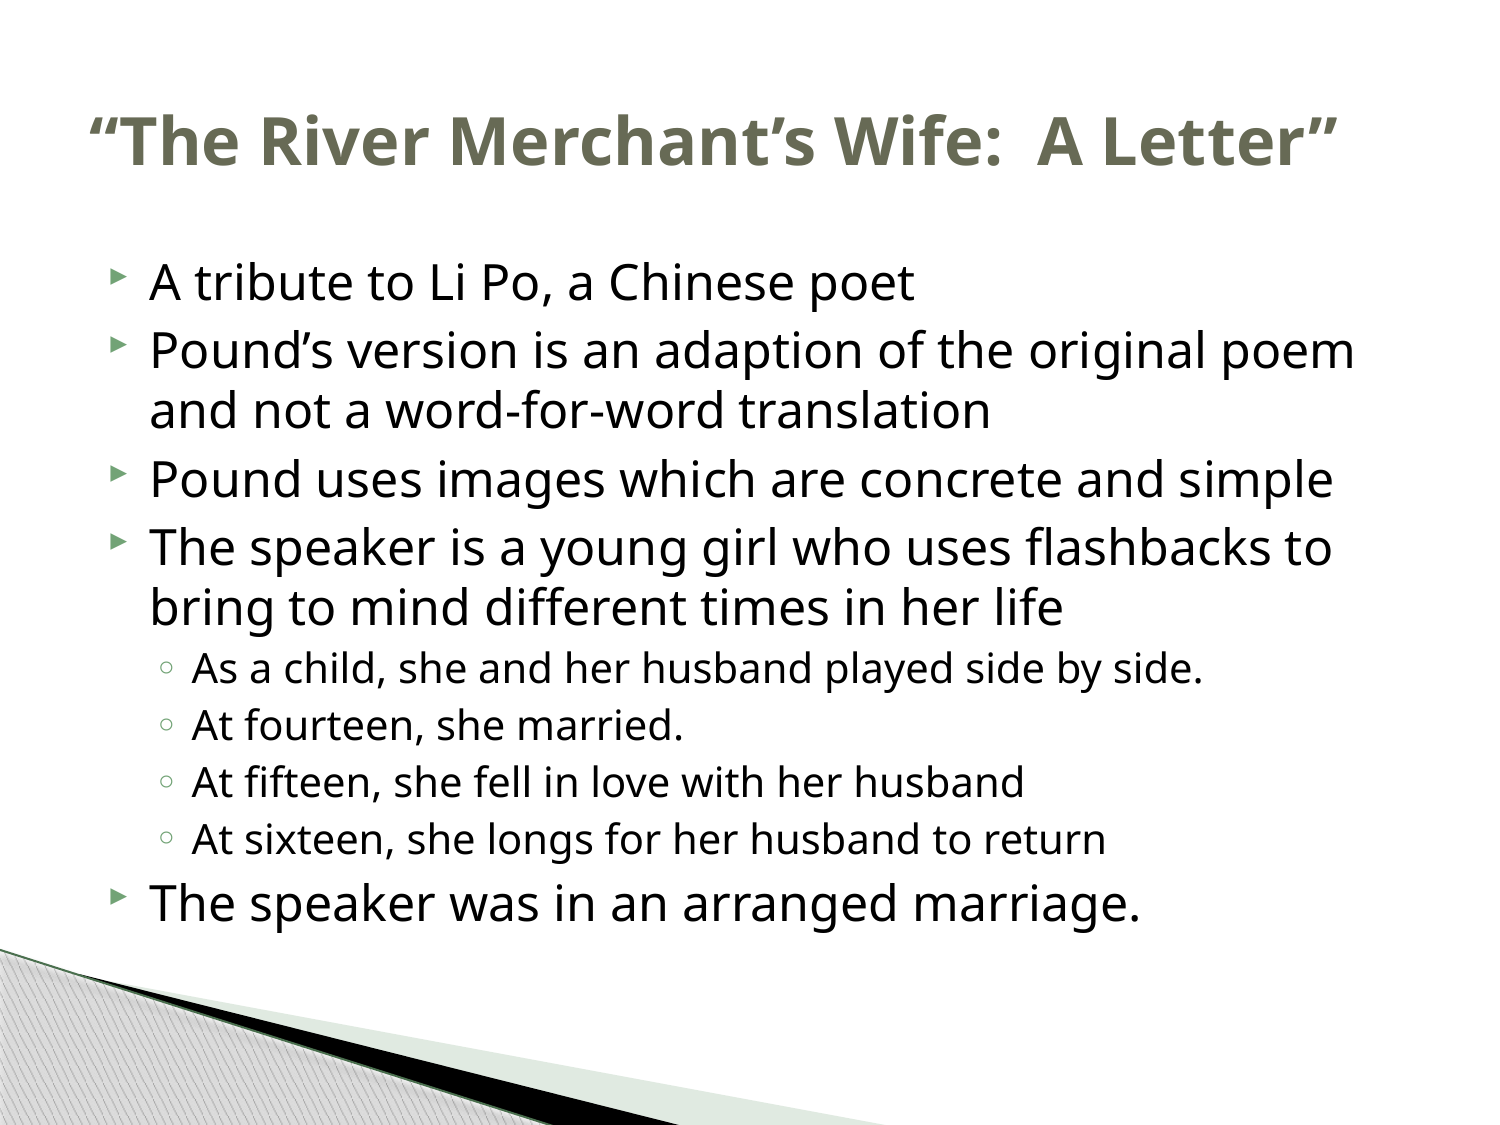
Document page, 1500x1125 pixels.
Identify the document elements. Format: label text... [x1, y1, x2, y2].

title “The River Merchant’s Wife: A Letter” [75, 45, 1425, 233]
list A tribute to Li Po, a Chinese poet Pound’s version is an adaption of the original poem and not a word-for-word translation Pound uses images which are concrete and simple The speaker is a young girl who uses flashbacks to bring to mind different times in her life As a child, she and her husband played side by side. At fourteen, she married. At fifteen, she fell in love with her husband At sixteen, she longs for her husband to return The speaker was in an arranged marriage. [75, 243, 1425, 986]
